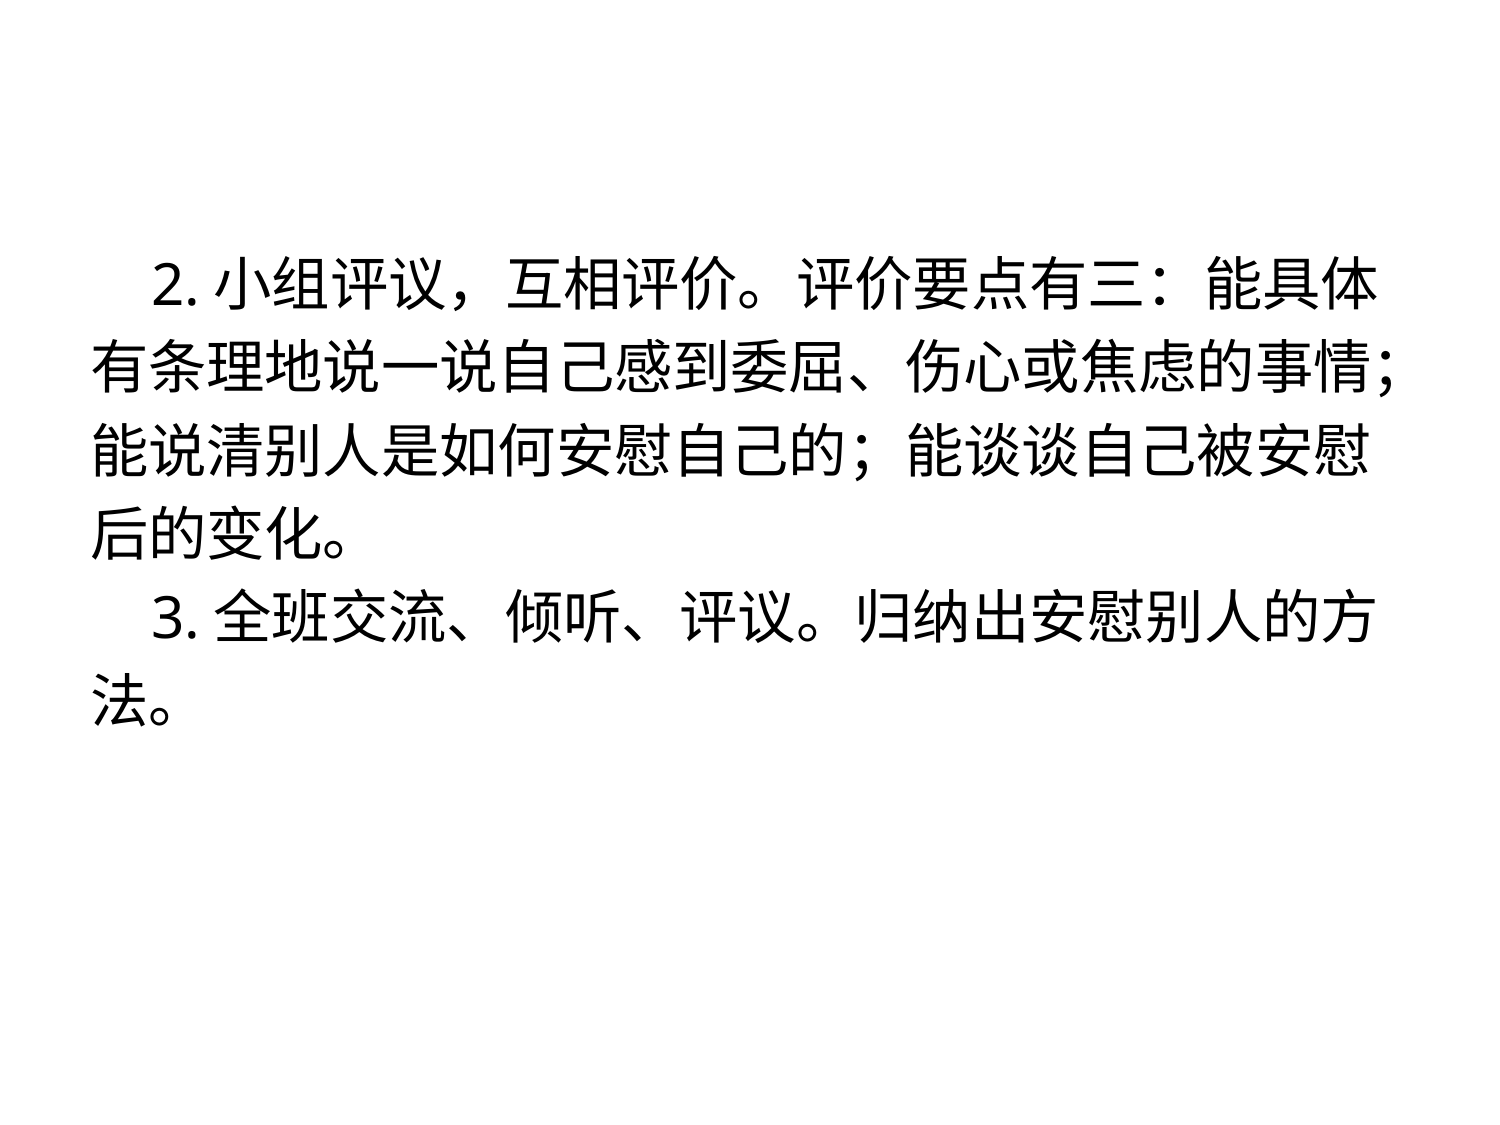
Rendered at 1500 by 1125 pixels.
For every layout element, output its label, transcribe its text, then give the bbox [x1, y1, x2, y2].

list 2.小组评议，互相评价。评价要点有三：能具体有条理地说一说自己感到委屈、伤心或焦虑的事情；能说清别人是如何安慰自己的；能谈谈自己被安慰后的变化。 3.全班交流、倾听、评议。归纳出安慰别人的方法。 [75, 226, 1425, 969]
